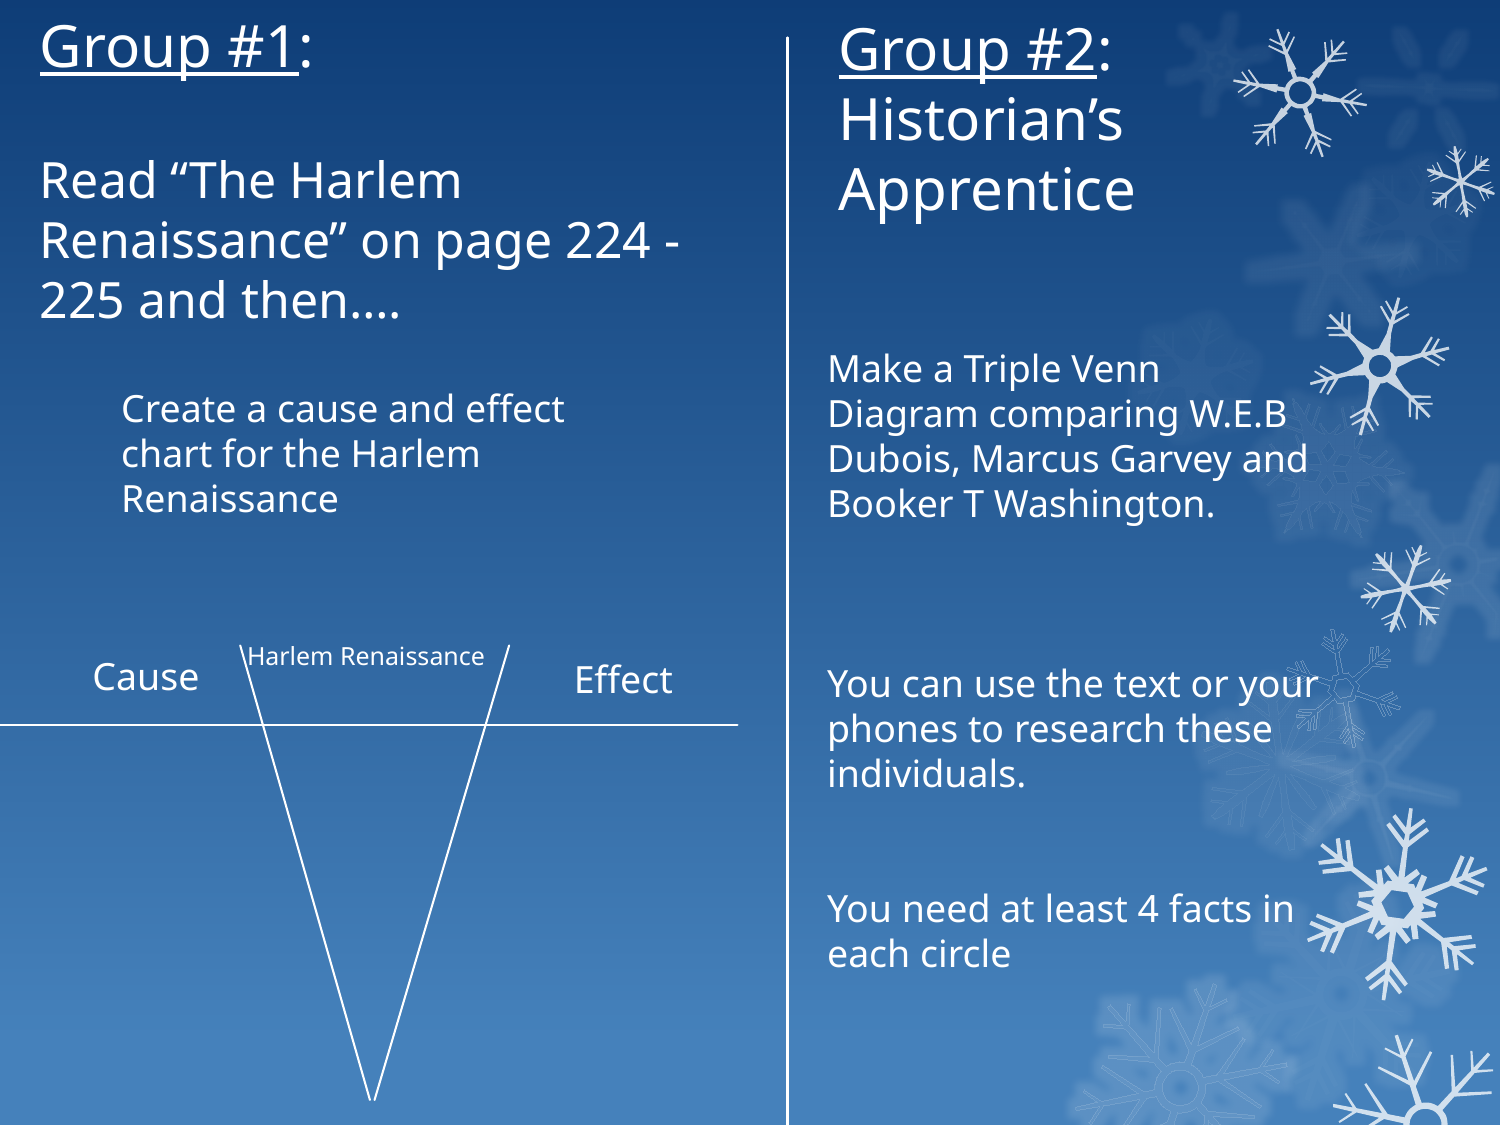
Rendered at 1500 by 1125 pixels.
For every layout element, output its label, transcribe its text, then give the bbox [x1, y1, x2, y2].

text_box Harlem Renaissance [232, 633, 520, 678]
text_box Cause [77, 645, 228, 706]
text_box Effect [559, 649, 710, 709]
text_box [373, 644, 510, 1101]
list Create a cause and effect chart for the Harlem Renaissance [106, 377, 682, 600]
text_box Group #2: Historian’s Apprentice [823, 4, 1287, 230]
title Group #1: Read “The Harlem Renaissance” on page 224 -225 and then…. [24, 0, 763, 338]
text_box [239, 644, 371, 1101]
text_box Make a Triple Venn Diagram comparing W.E.B Dubois, Marcus Garvey and Booker T Washington. You can use the text or your phones to research these individuals. You need at least 4 facts in each circle [812, 337, 1338, 983]
